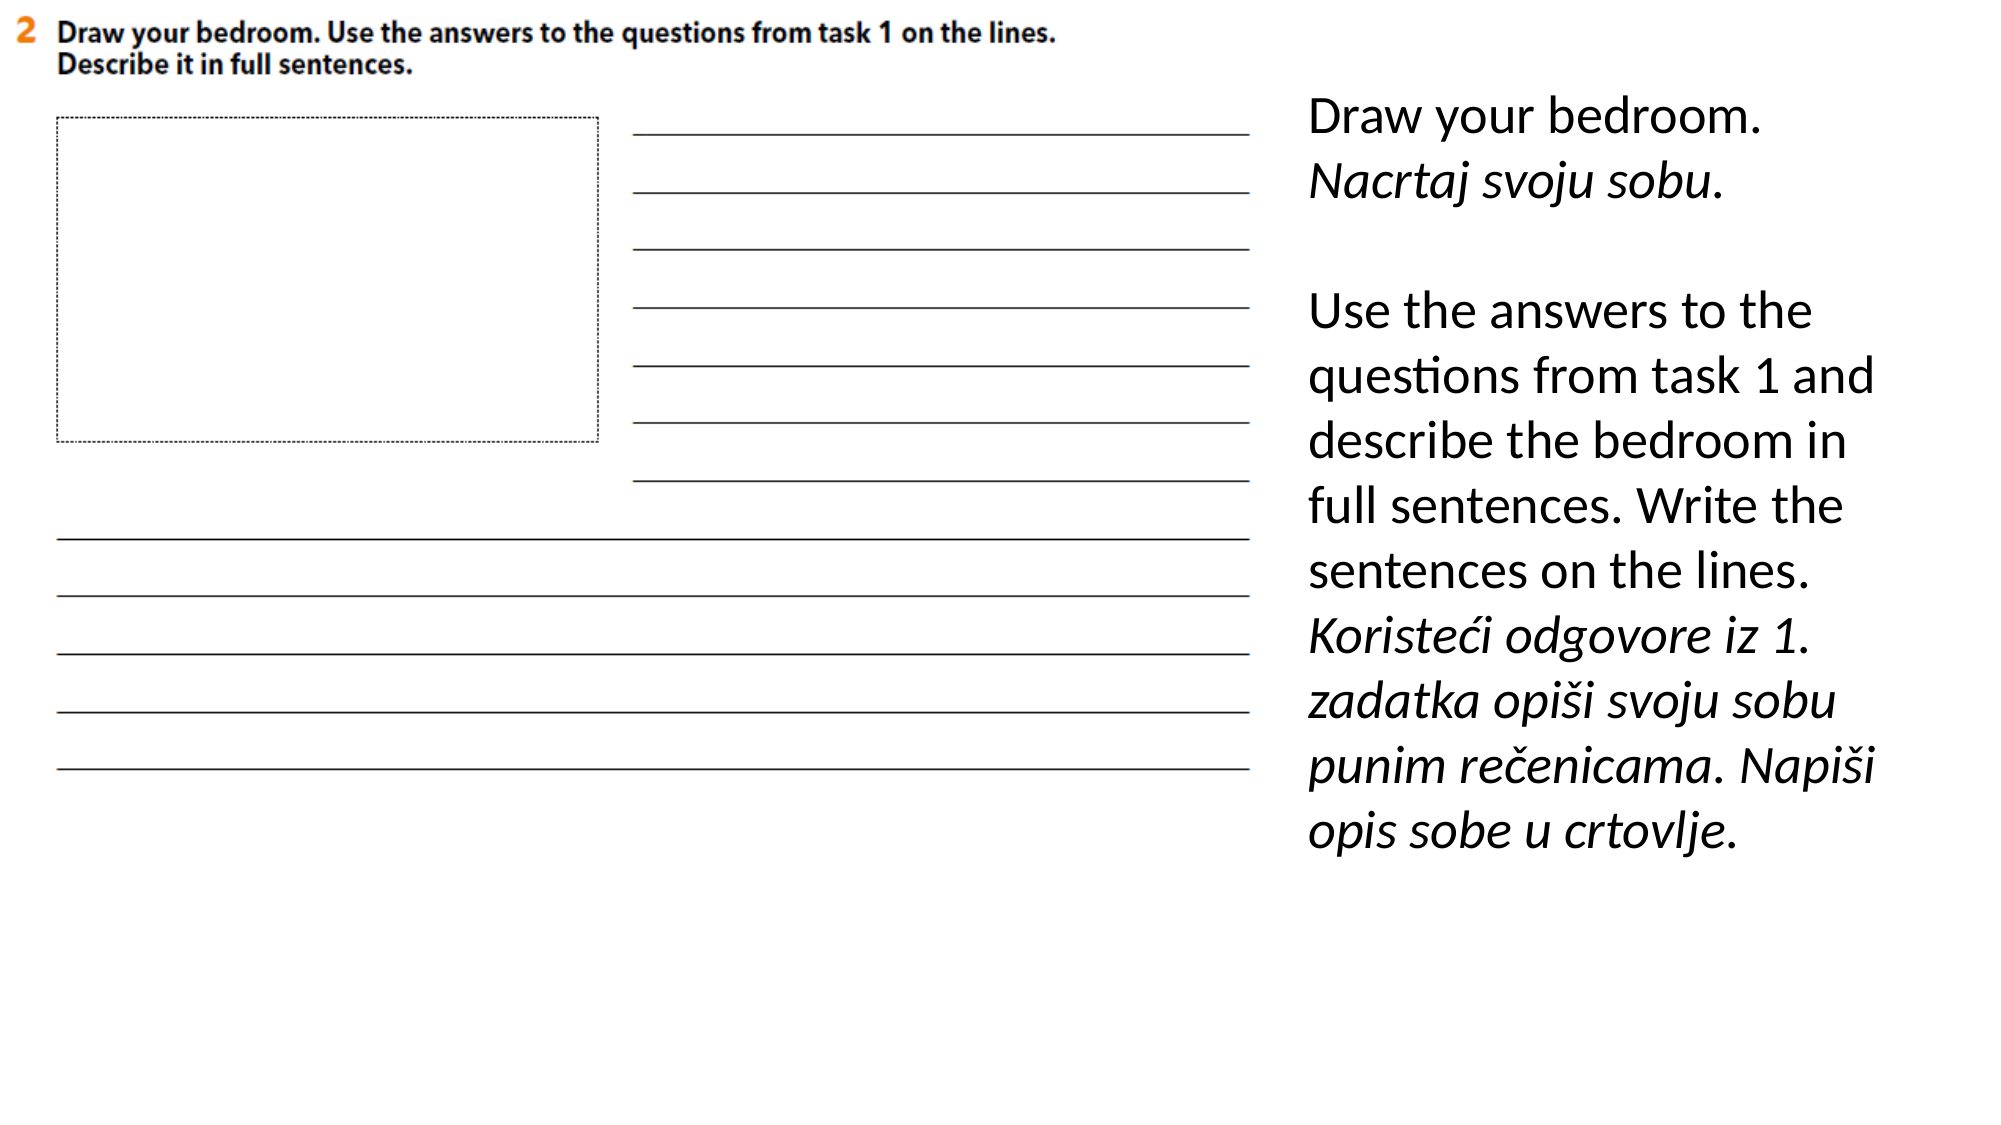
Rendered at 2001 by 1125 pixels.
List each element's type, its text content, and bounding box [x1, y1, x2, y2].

text_box Draw your bedroom. Nacrtaj svoju sobu. Use the answers to the questions from task 1 and describe the bedroom in full sentences. Write the sentences on the lines. Koristeći odgovore iz 1. zadatka opiši svoju sobu punim rečenicama. Napiši opis sobe u crtovlje. [1293, 72, 1896, 867]
picture [0, 0, 1294, 794]
